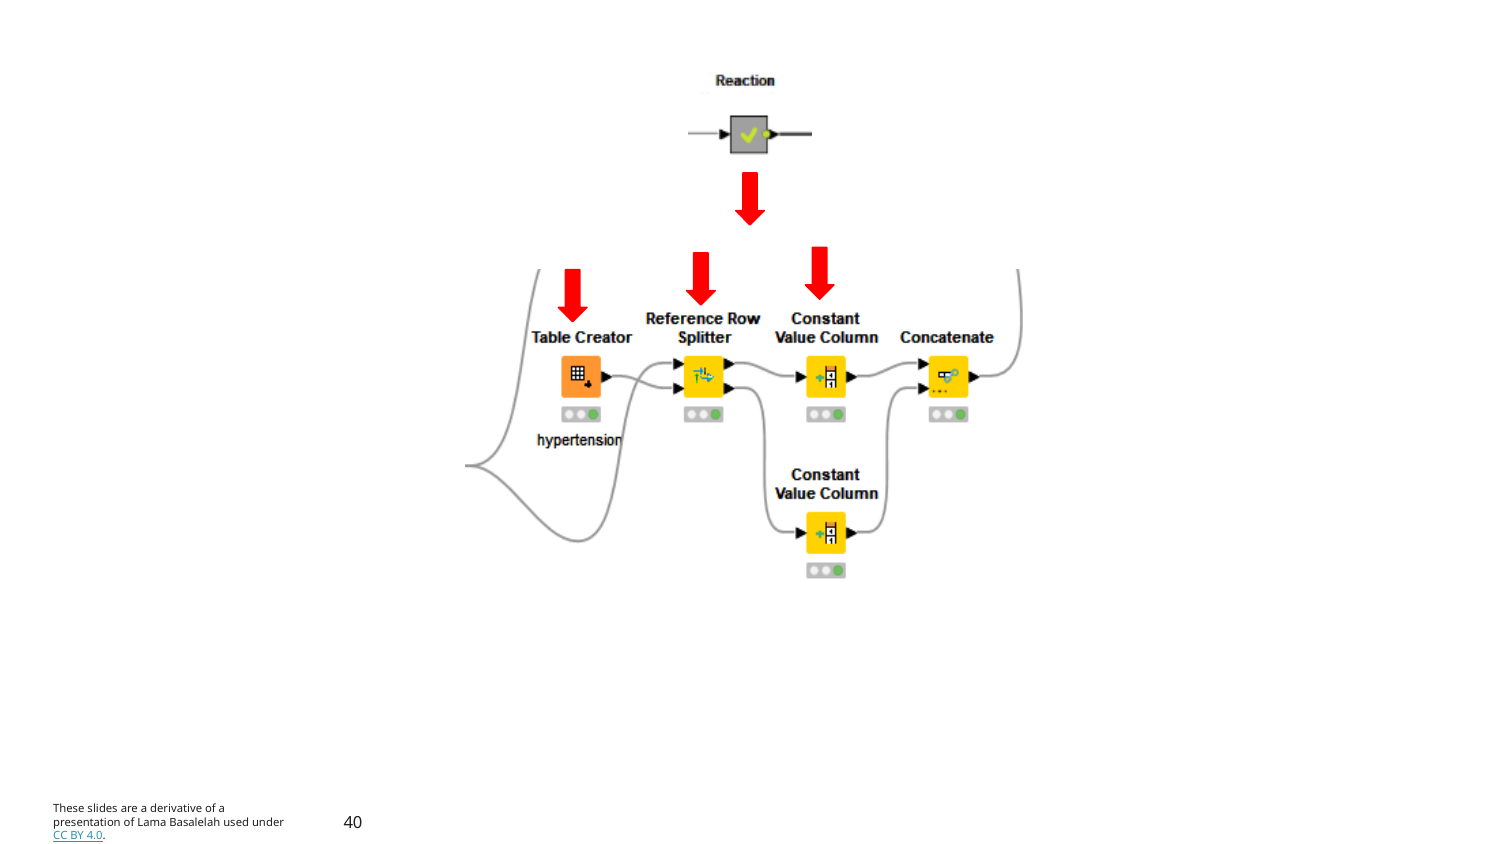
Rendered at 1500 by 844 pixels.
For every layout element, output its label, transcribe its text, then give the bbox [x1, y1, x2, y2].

text_box [693, 252, 709, 269]
text_box [735, 189, 765, 225]
slide_number 40 [305, 804, 401, 843]
picture [464, 269, 1113, 635]
text_box [812, 247, 827, 269]
picture [688, 42, 812, 189]
